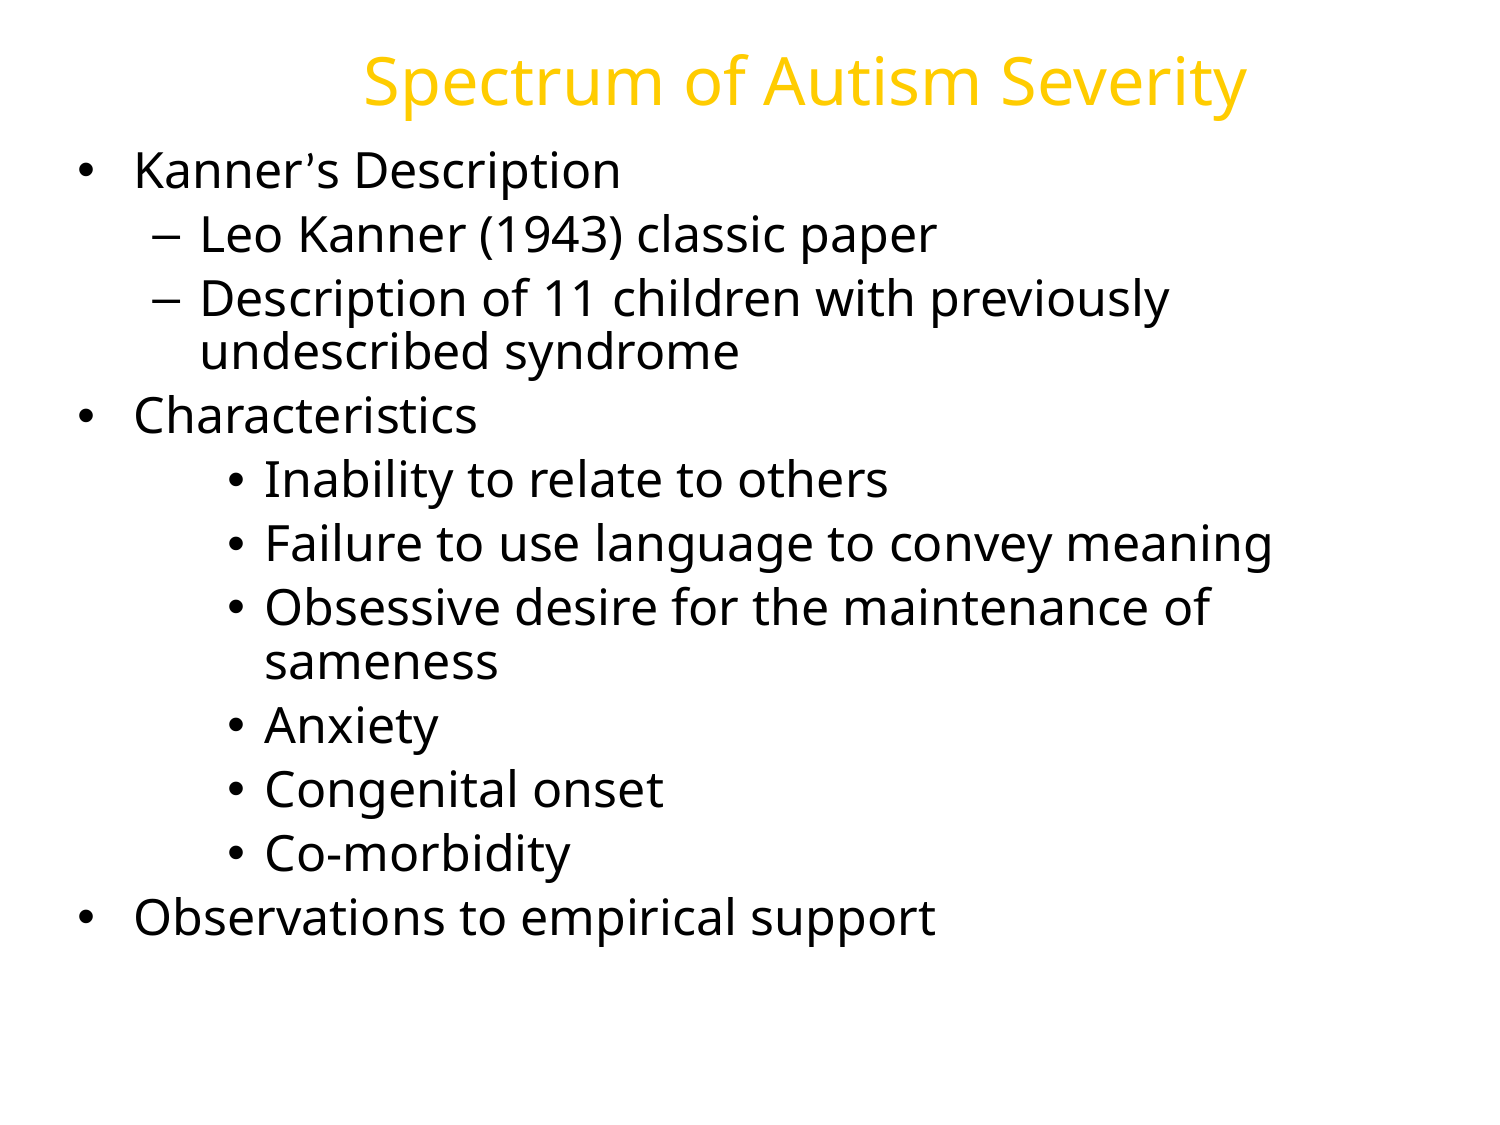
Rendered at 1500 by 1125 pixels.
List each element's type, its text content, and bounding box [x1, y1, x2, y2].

title Spectrum of Autism Severity [300, 10, 1313, 148]
list Kanner’s Description Leo Kanner (1943) classic paper Description of 11 children with previously undescribed syndrome Characteristics Inability to relate to others Failure to use language to convey meaning Obsessive desire for the maintenance of sameness Anxiety Congenital onset Co-morbidity Observations to empirical support [62, 137, 1423, 988]
